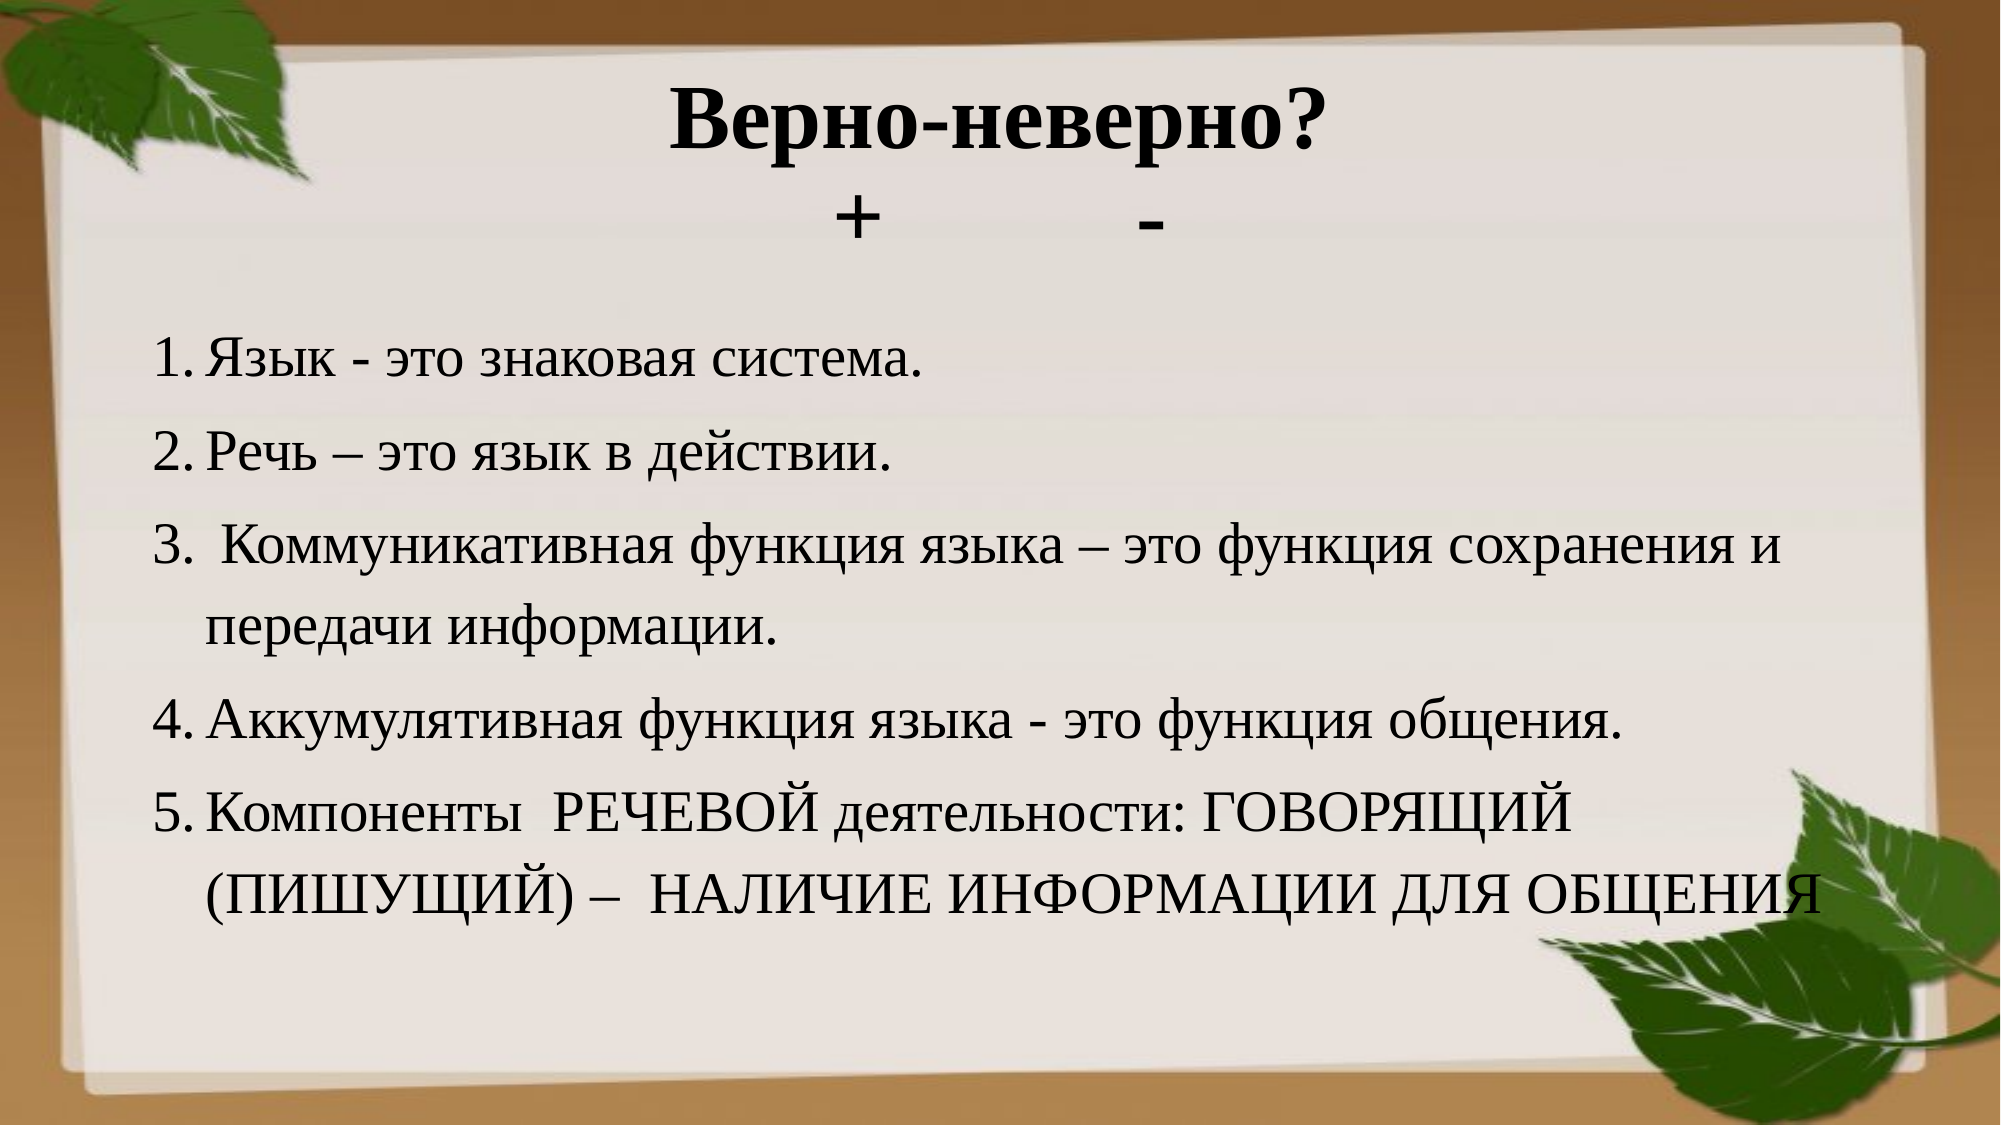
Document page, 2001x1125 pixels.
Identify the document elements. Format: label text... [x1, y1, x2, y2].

list Язык - это знаковая система. Речь – это язык в действии. Коммуникативная функция языка – это функция сохранения и передачи информации. Аккумулятивная функция языка - это функция общения. Компоненты РЕЧЕВОЙ деятельности: ГОВОРЯЩИЙ (ПИШУЩИЙ) – НАЛИЧИЕ ИНФОРМАЦИИ ДЛЯ ОБЩЕНИЯ [137, 299, 1863, 1014]
title Верно-неверно? + - [137, 59, 1863, 278]
picture [0, 0, 2001, 1125]
